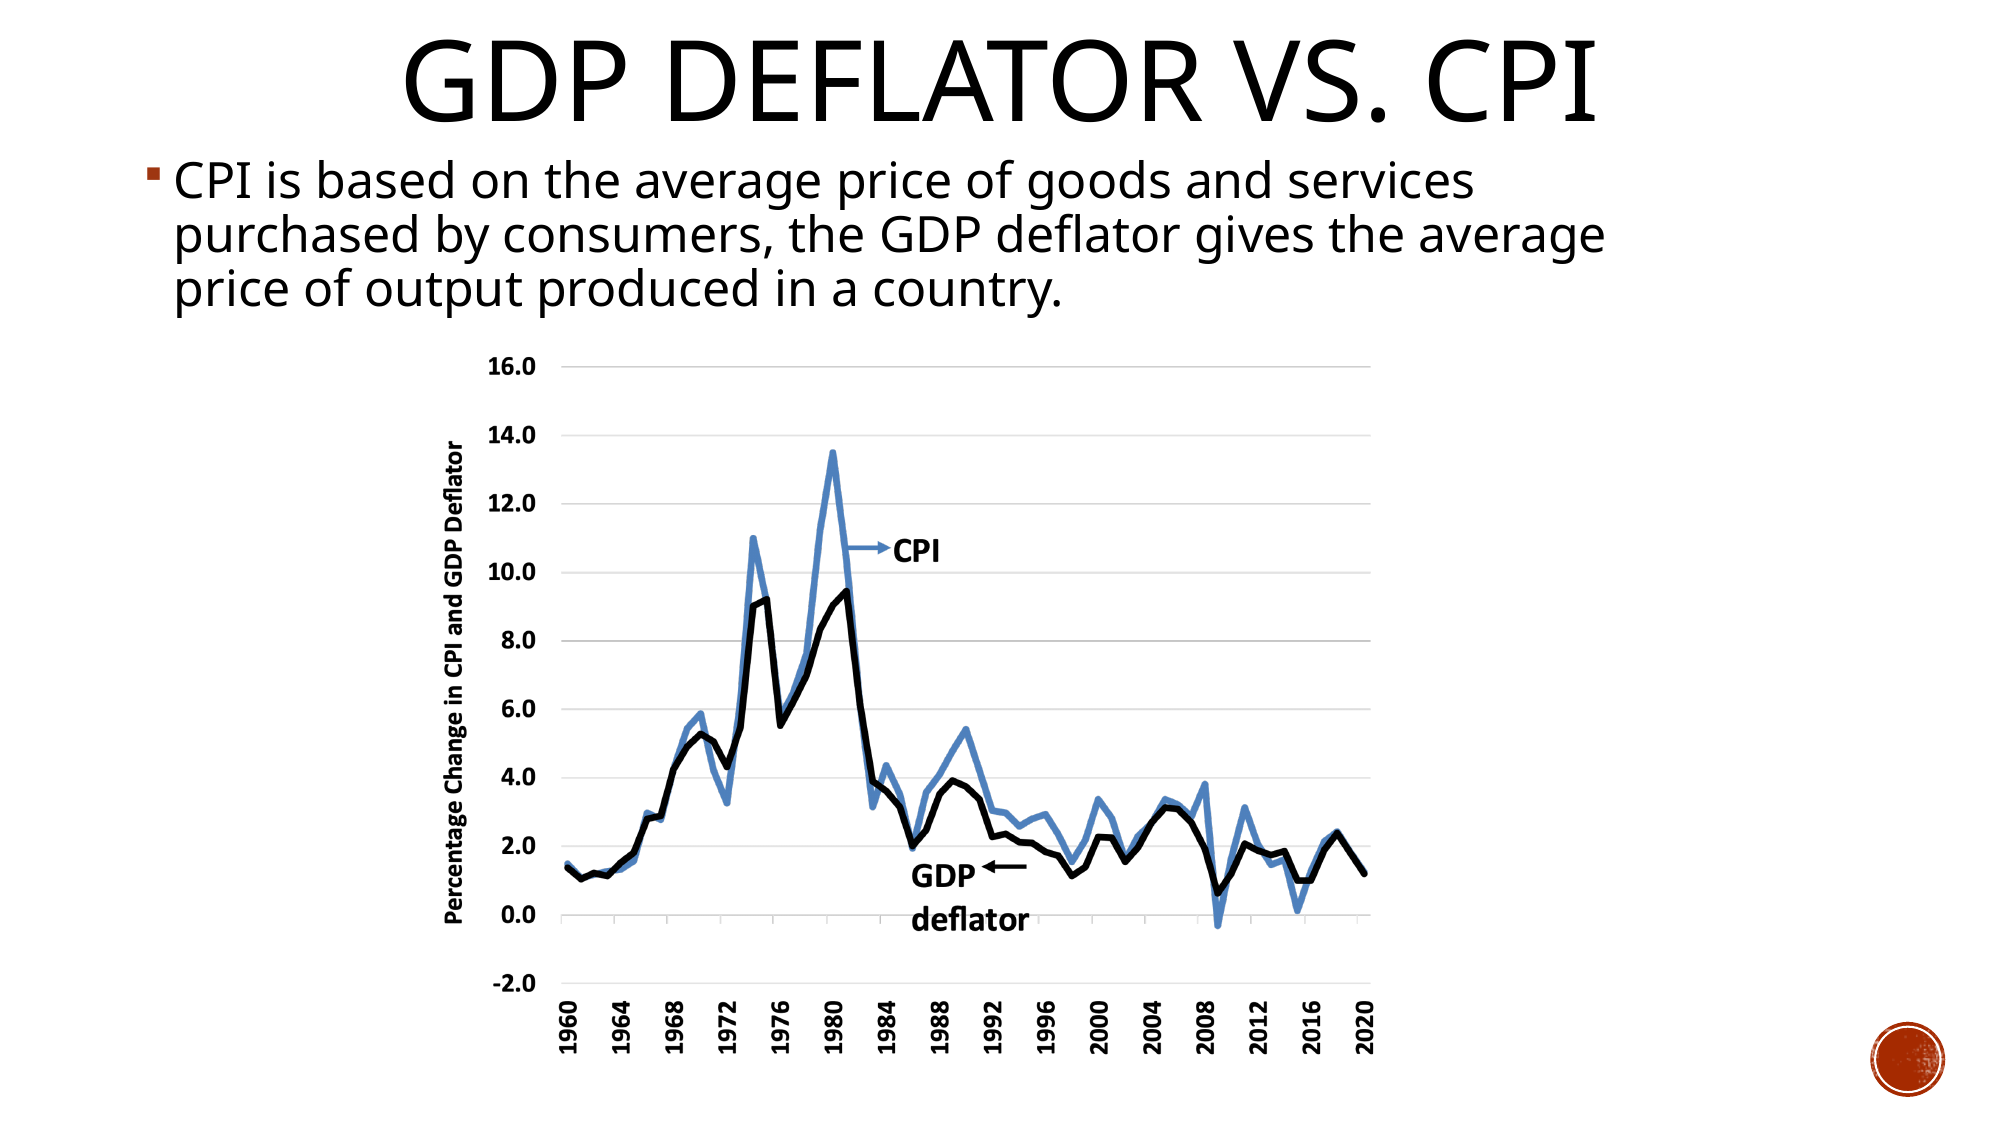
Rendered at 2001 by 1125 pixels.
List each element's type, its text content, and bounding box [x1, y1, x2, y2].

list CPI is based on the average price of goods and services purchased by consumers, the GDP deflator gives the average price of output produced in a country. [128, 148, 1724, 274]
picture [431, 343, 1387, 1065]
title GDP Deflator vs. CPI [202, 7, 1798, 163]
